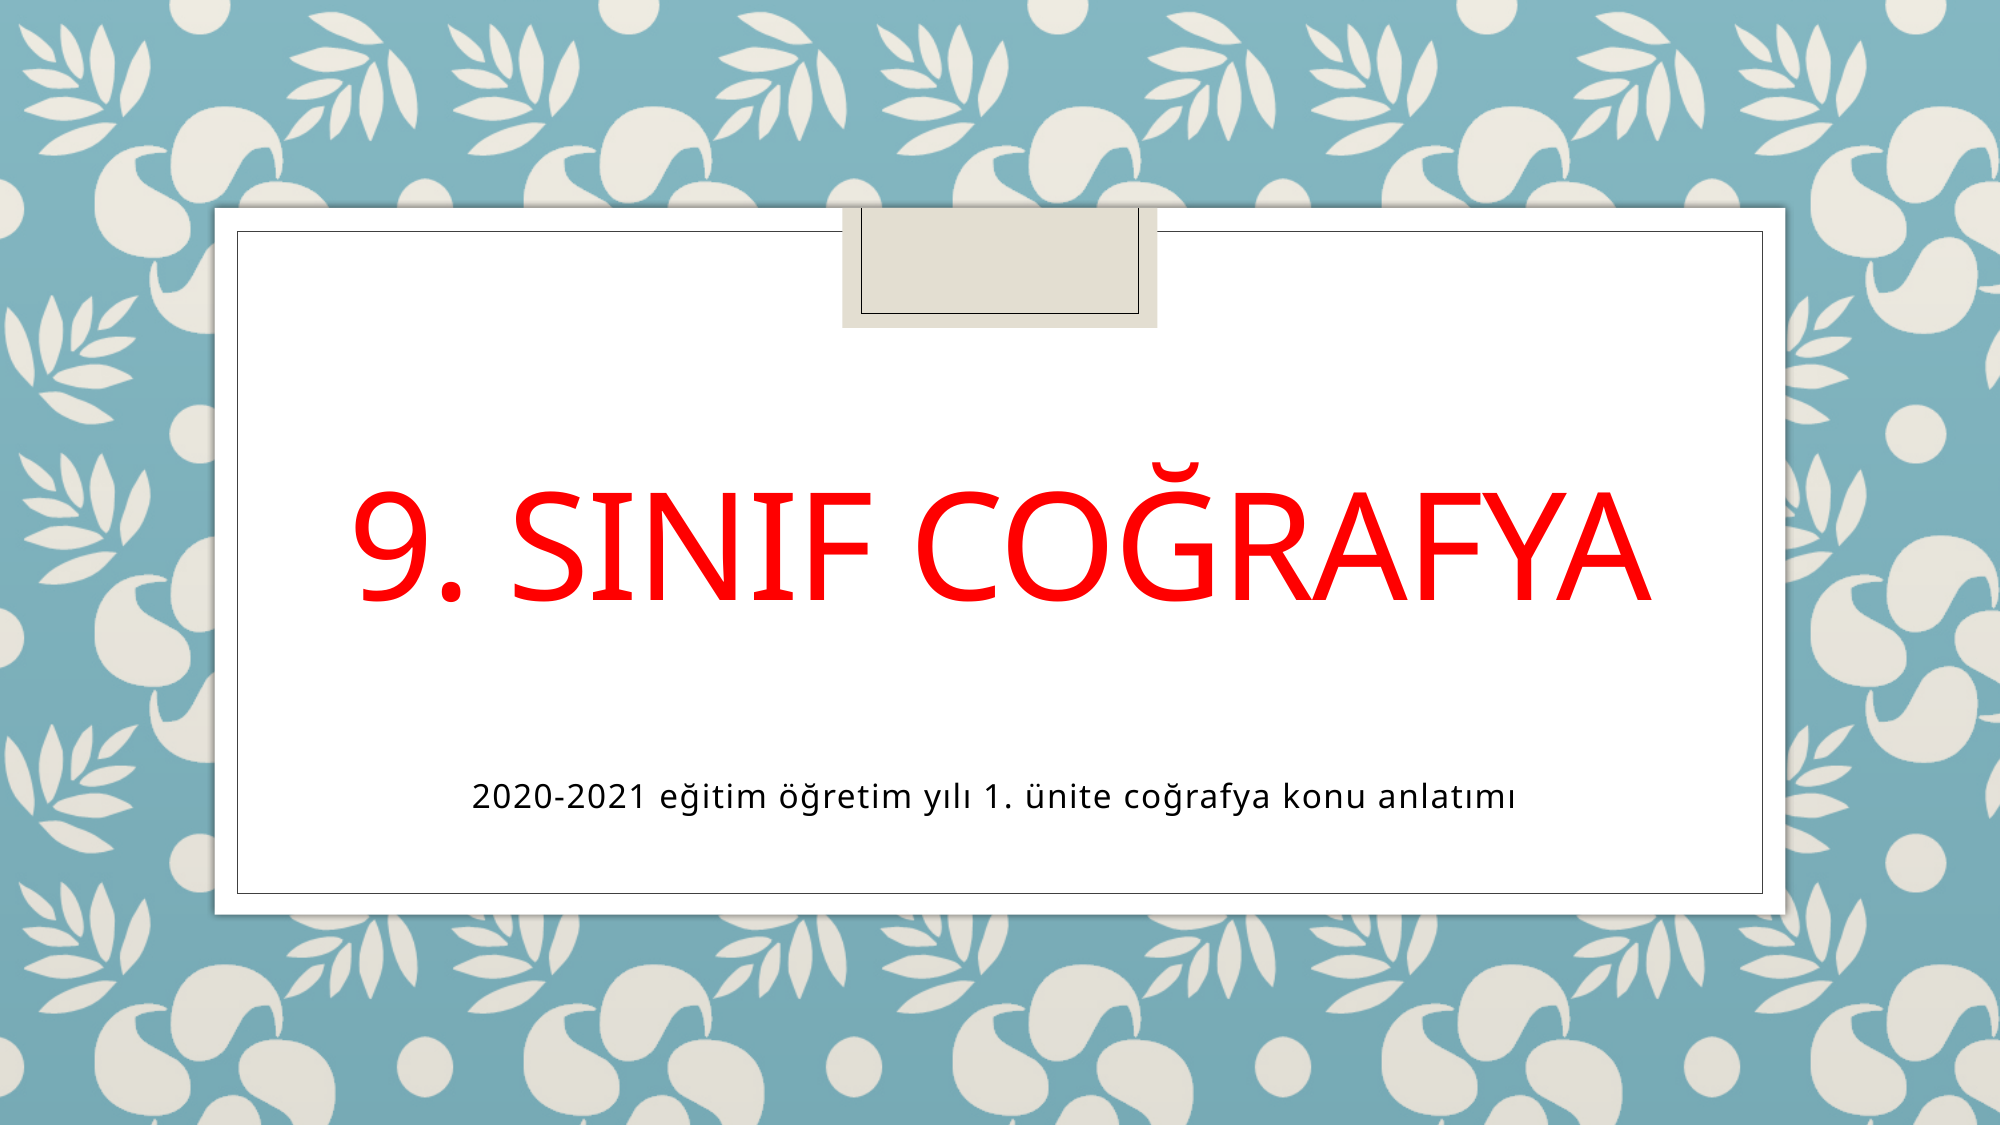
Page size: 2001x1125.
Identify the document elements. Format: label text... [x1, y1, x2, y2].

subtitle 2020-2021 eğitim öğretim yılı 1. ünite coğrafya konu anlatımı [256, 768, 1745, 844]
title 9. Sınıf coğrafya [256, 343, 1744, 768]
